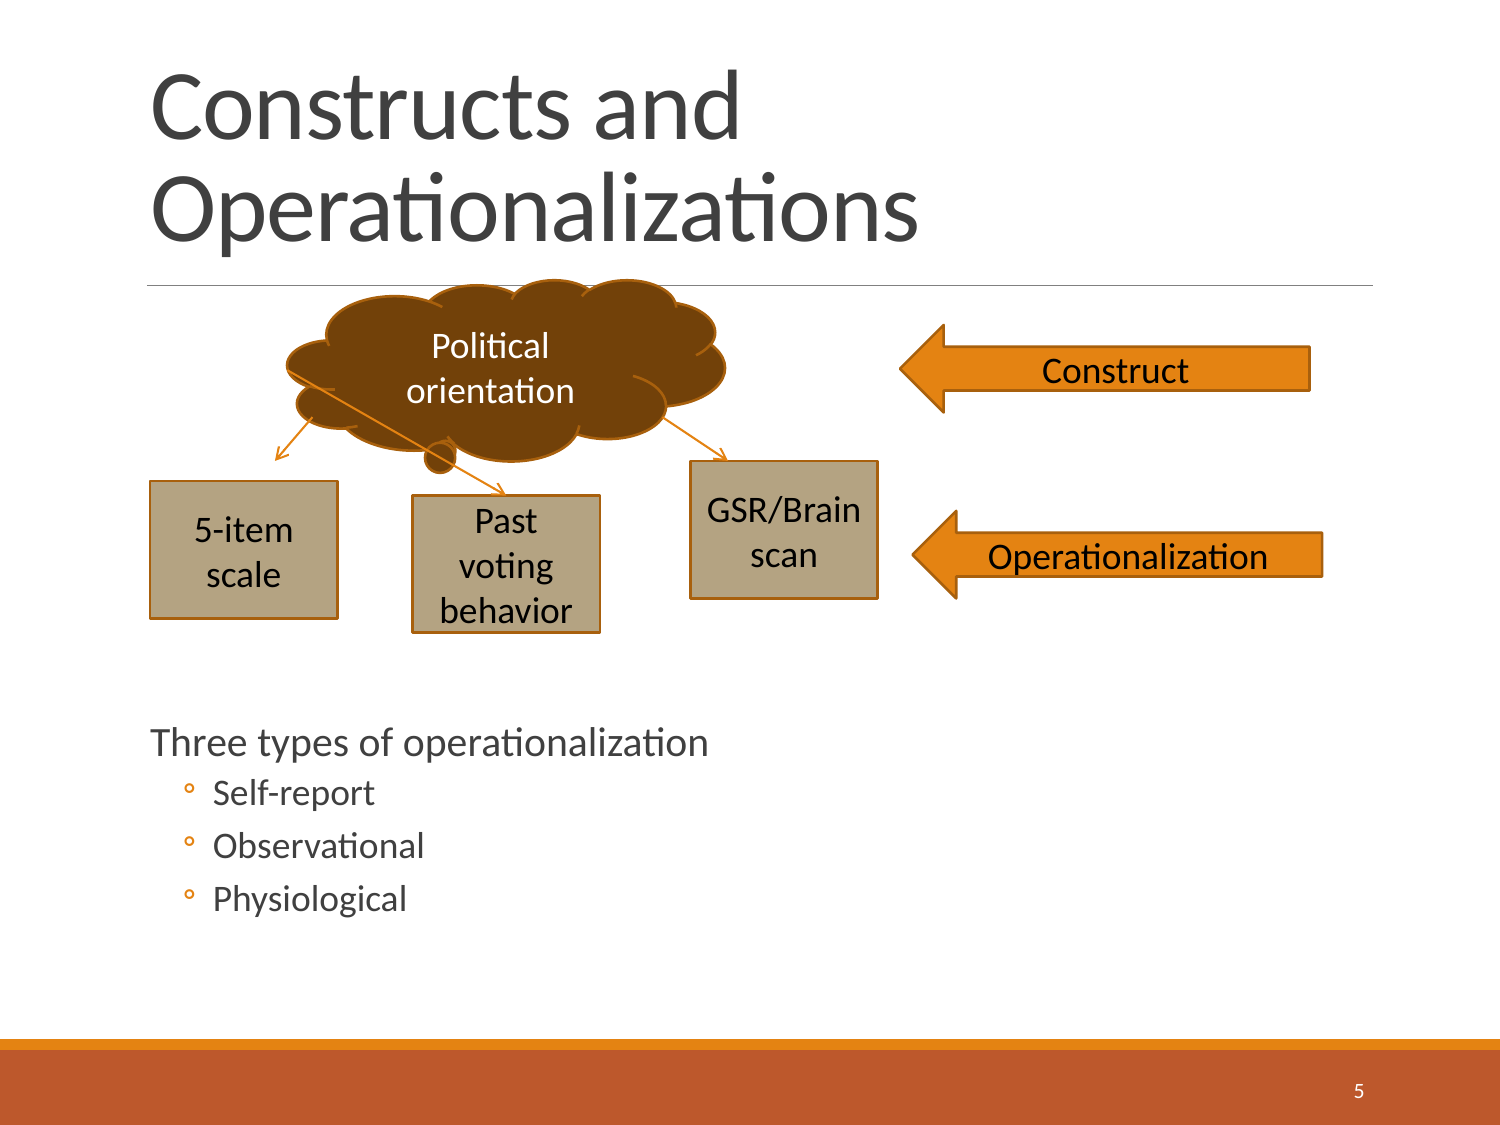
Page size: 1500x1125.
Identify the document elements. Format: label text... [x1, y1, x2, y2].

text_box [149, 279, 879, 634]
title Constructs and Operationalizations [135, 31, 1373, 270]
text_box Operationalization [911, 509, 1324, 600]
text_box Construct [899, 323, 1311, 414]
slide_number 5 [1218, 1059, 1380, 1120]
list Three types of operationalization Self-report Observational Physiological [150, 712, 1500, 1063]
